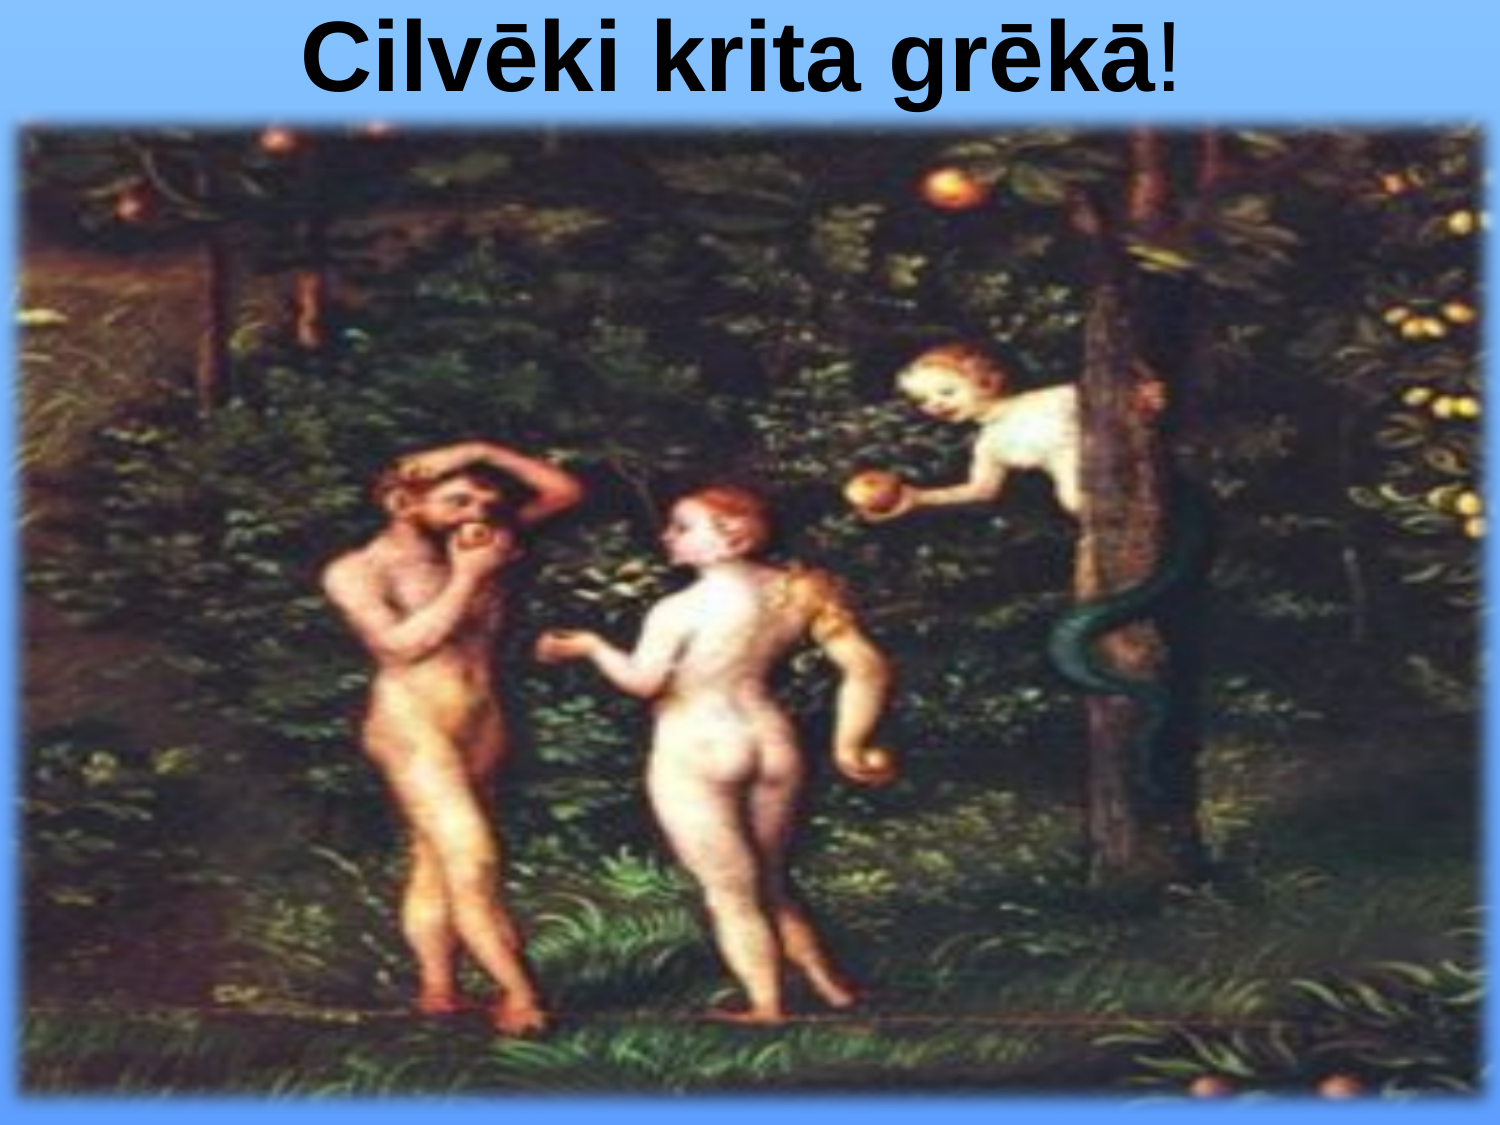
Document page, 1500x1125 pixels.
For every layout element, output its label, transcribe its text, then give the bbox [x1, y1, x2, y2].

picture [0, 108, 1500, 1114]
title Cilvēki krita grēkā! [29, 0, 1455, 106]
